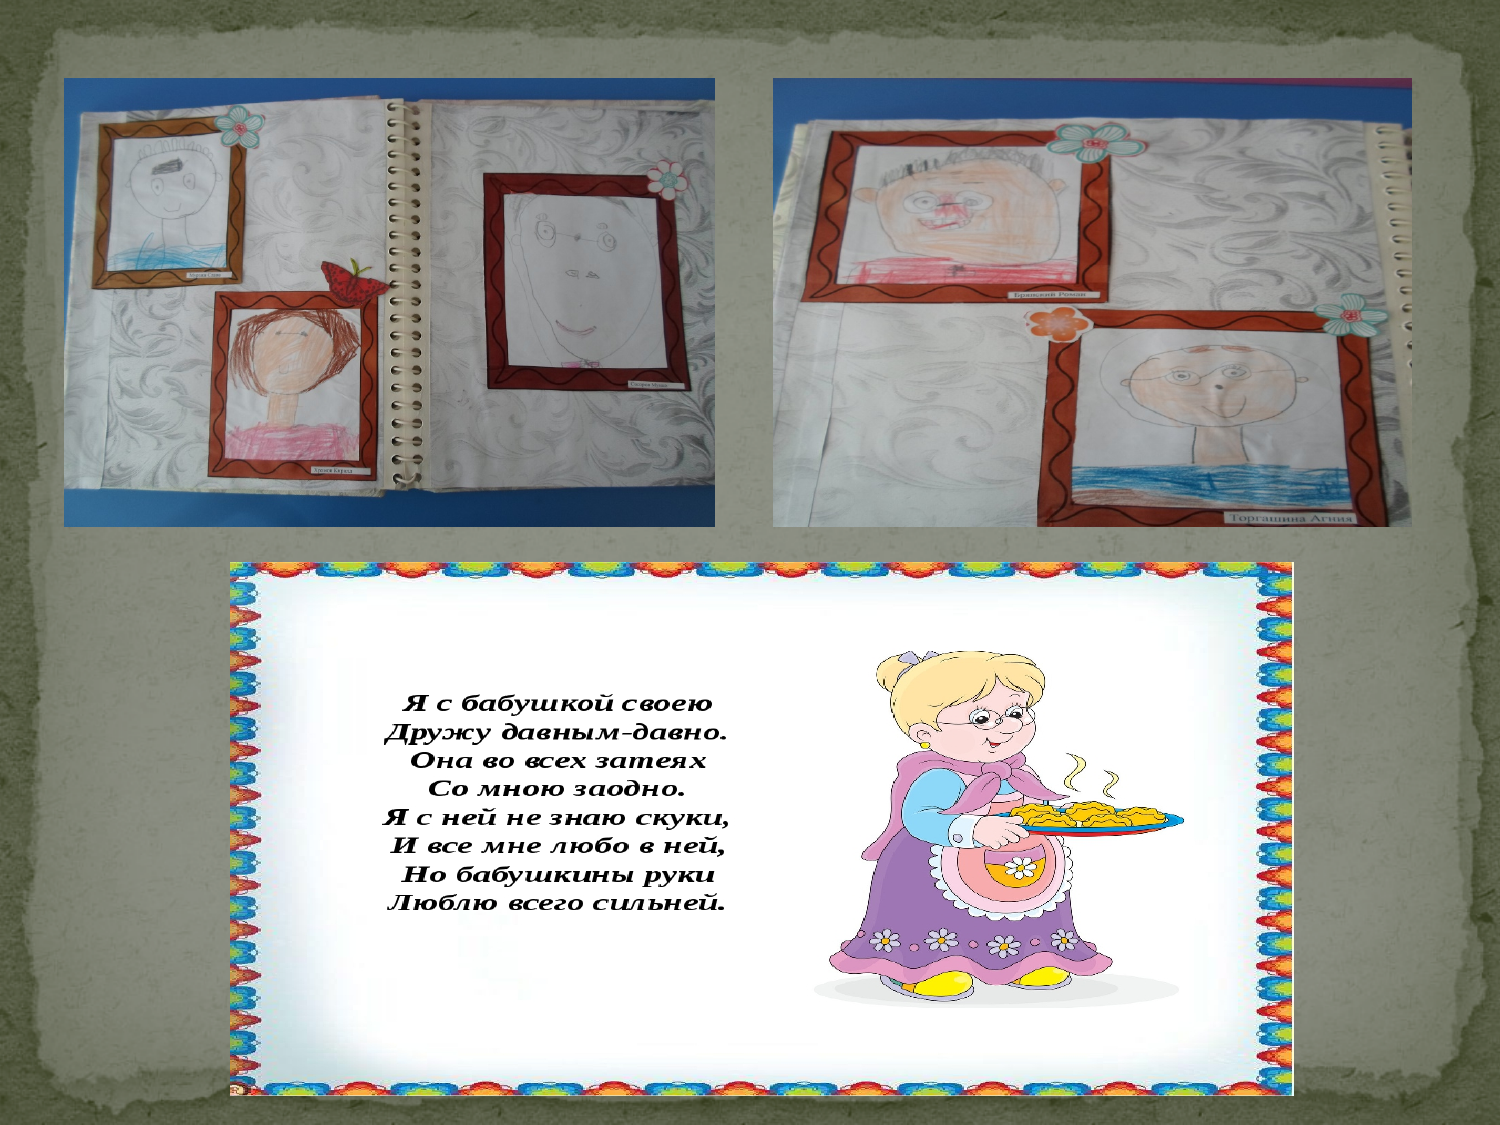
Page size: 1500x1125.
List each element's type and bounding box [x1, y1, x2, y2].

picture [773, 78, 1412, 527]
picture [230, 562, 1294, 1096]
picture [64, 78, 715, 528]
